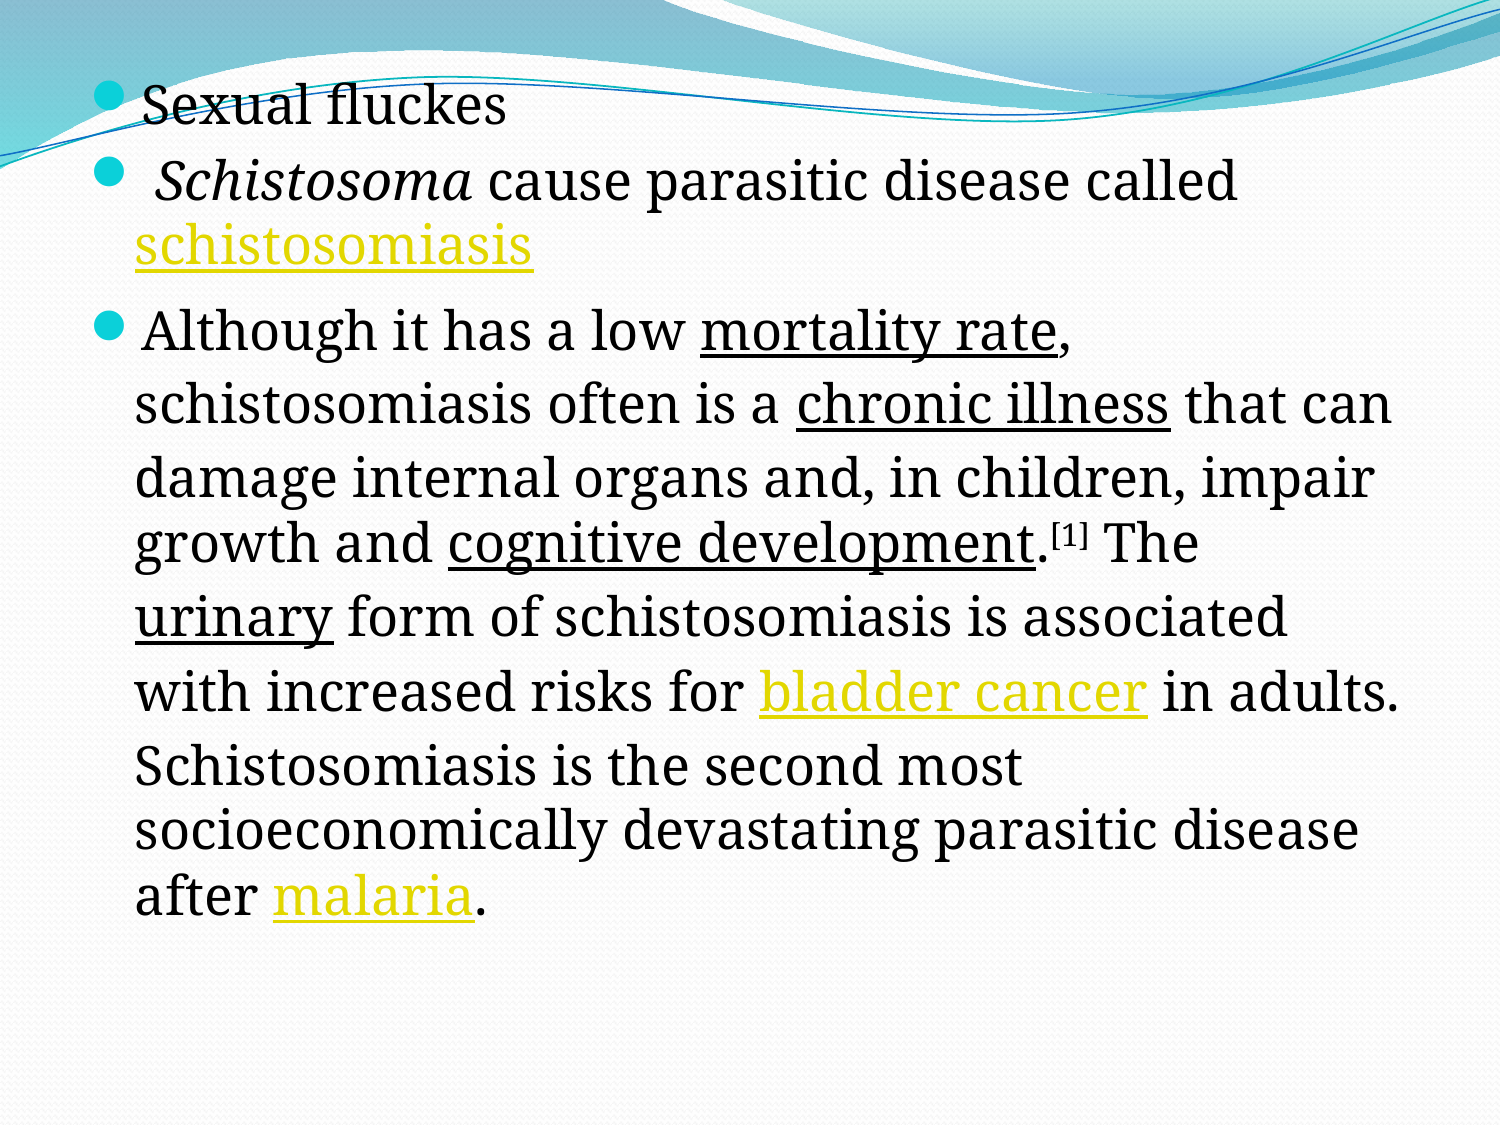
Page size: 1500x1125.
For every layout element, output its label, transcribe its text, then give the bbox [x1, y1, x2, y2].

list Sexual fluckes Schistosoma cause parasitic disease called schistosomiasis Although it has a low mortality rate, schistosomiasis often is a chronic illness that can damage internal organs and, in children, impair growth and cognitive development.[1] The urinary form of schistosomiasis is associated with increased risks for bladder cancer in adults. Schistosomiasis is the second most socioeconomically devastating parasitic disease after malaria. [75, 62, 1425, 1005]
